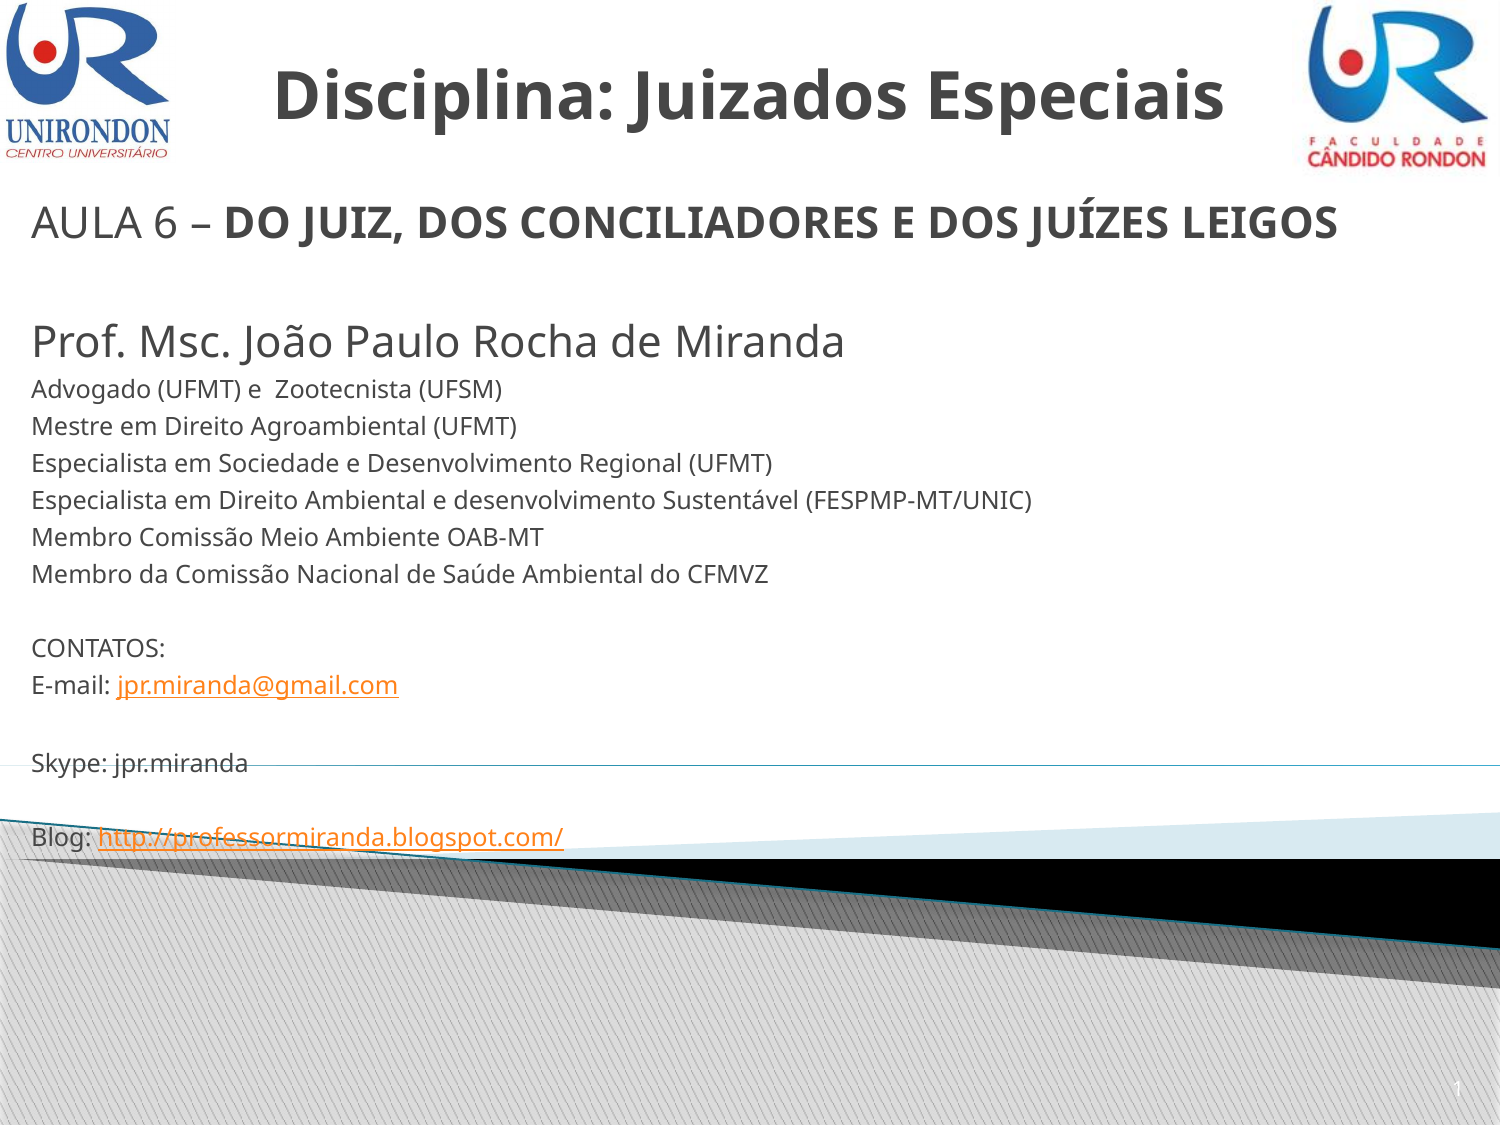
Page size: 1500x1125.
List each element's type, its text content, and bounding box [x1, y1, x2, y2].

title Disciplina: Juizados Especiais [181, 35, 1286, 141]
subtitle AULA 6 – DO JUIZ, DOS CONCILIADORES E DOS JUÍZES LEIGOS Prof. Msc. João Paulo Rocha de Miranda Advogado (UFMT) e Zootecnista (UFSM) Mestre em Direito Agroambiental (UFMT) Especialista em Sociedade e Desenvolvimento Regional (UFMT) Especialista em Direito Ambiental e desenvolvimento Sustentável (FESPMP-MT/UNIC) Membro Comissão Meio Ambiente OAB-MT Membro da Comissão Nacional de Saúde Ambiental do CFMVZ CONTATOS: E-mail: jpr.miranda@gmail.com Skype: jpr.miranda Blog: http://professormiranda.blogspot.com/ [23, 187, 1454, 868]
picture [0, 0, 176, 164]
slide_number 1 [1418, 1051, 1479, 1112]
picture [118, 868, 1500, 989]
picture [1292, 0, 1500, 183]
